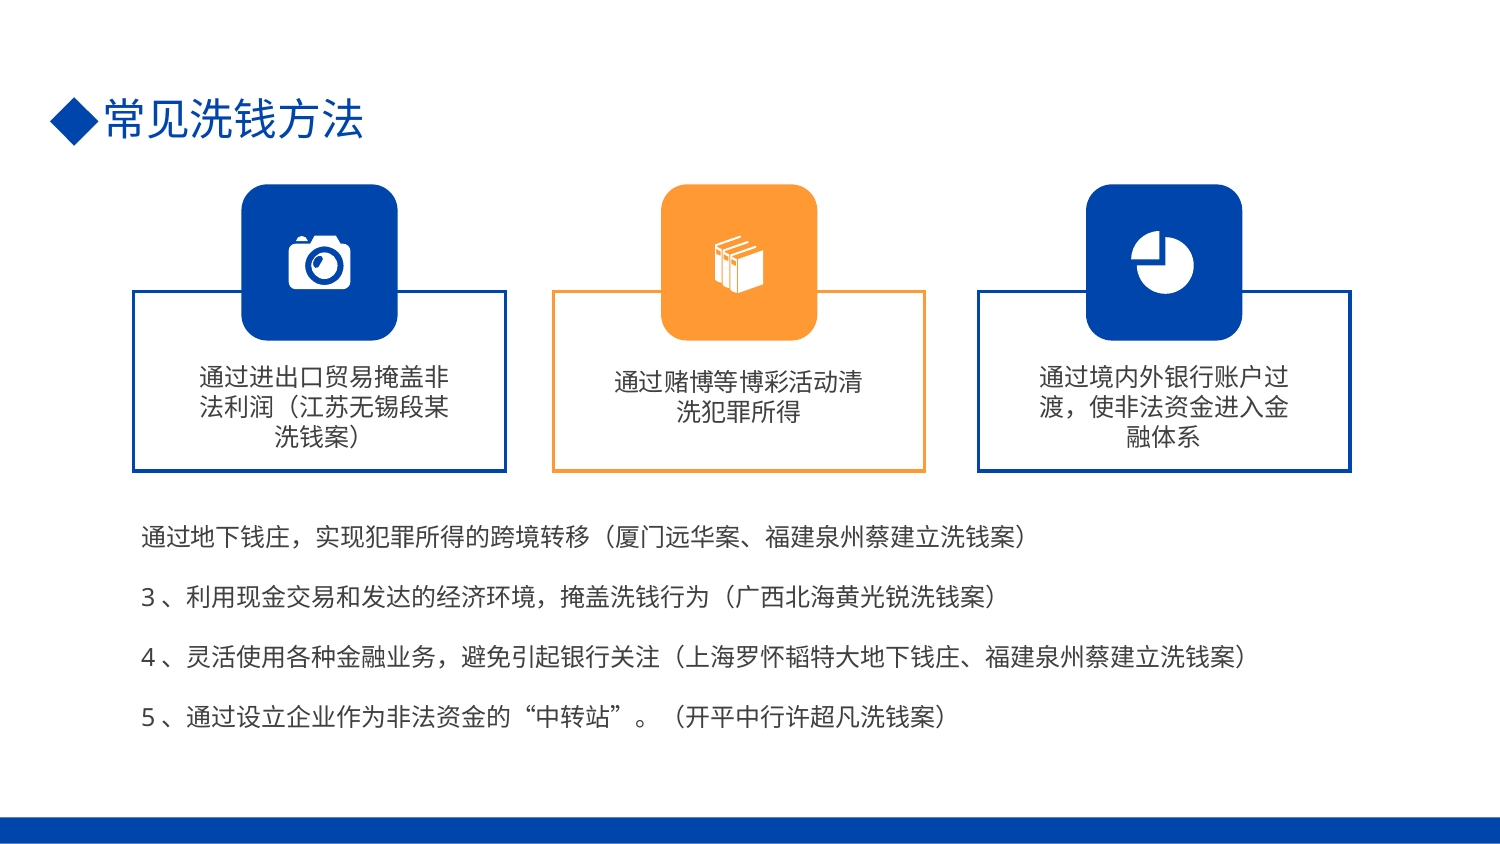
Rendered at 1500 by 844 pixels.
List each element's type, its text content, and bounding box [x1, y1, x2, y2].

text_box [133, 184, 1350, 471]
text_box 常见洗钱方法 [87, 84, 463, 152]
text_box 通过地下钱庄，实现犯罪所得的跨境转移（厦门远华案、福建泉州蔡建立洗钱案） 3、利用现金交易和发达的经济环境，掩盖洗钱行为（广西北海黄光锐洗钱案） 4、灵活使用各种金融业务，避免引起银行关注（上海罗怀韬特大地下钱庄、福建泉州蔡建立洗钱案） 5、通过设立企业作为非法资金的“中转站”。（开平中行许超凡洗钱案） [126, 484, 1336, 739]
